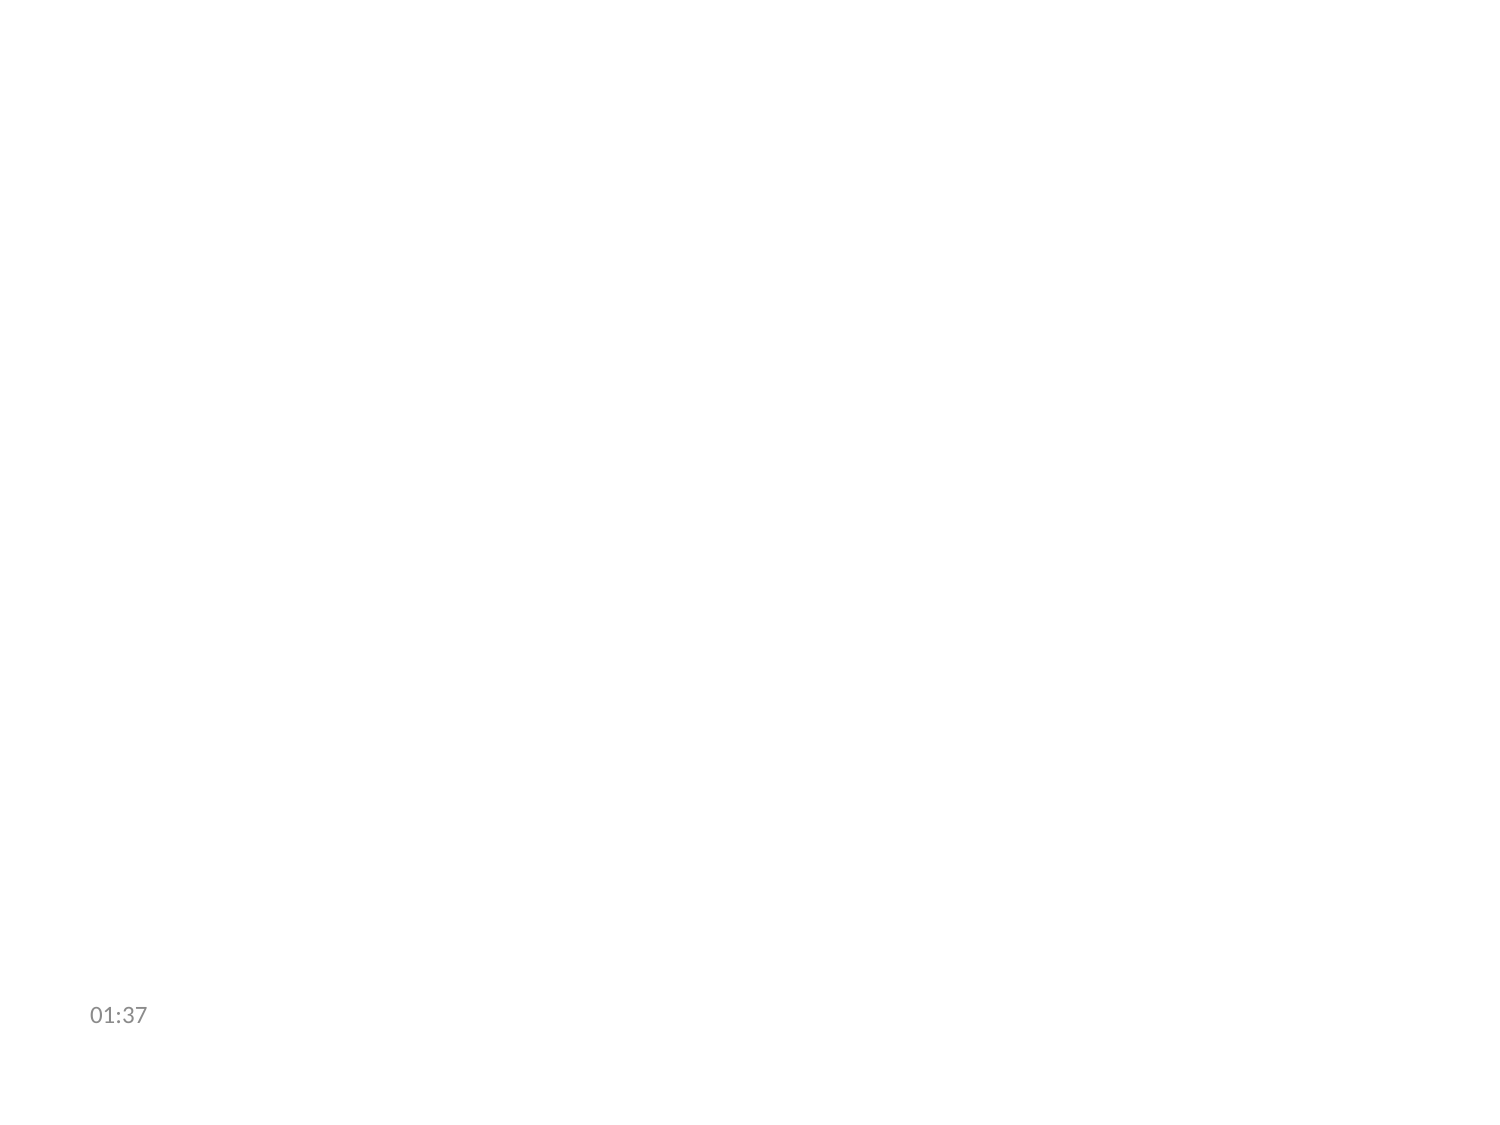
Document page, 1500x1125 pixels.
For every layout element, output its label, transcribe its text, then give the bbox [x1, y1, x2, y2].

text_box 15:35 [75, 983, 425, 1044]
